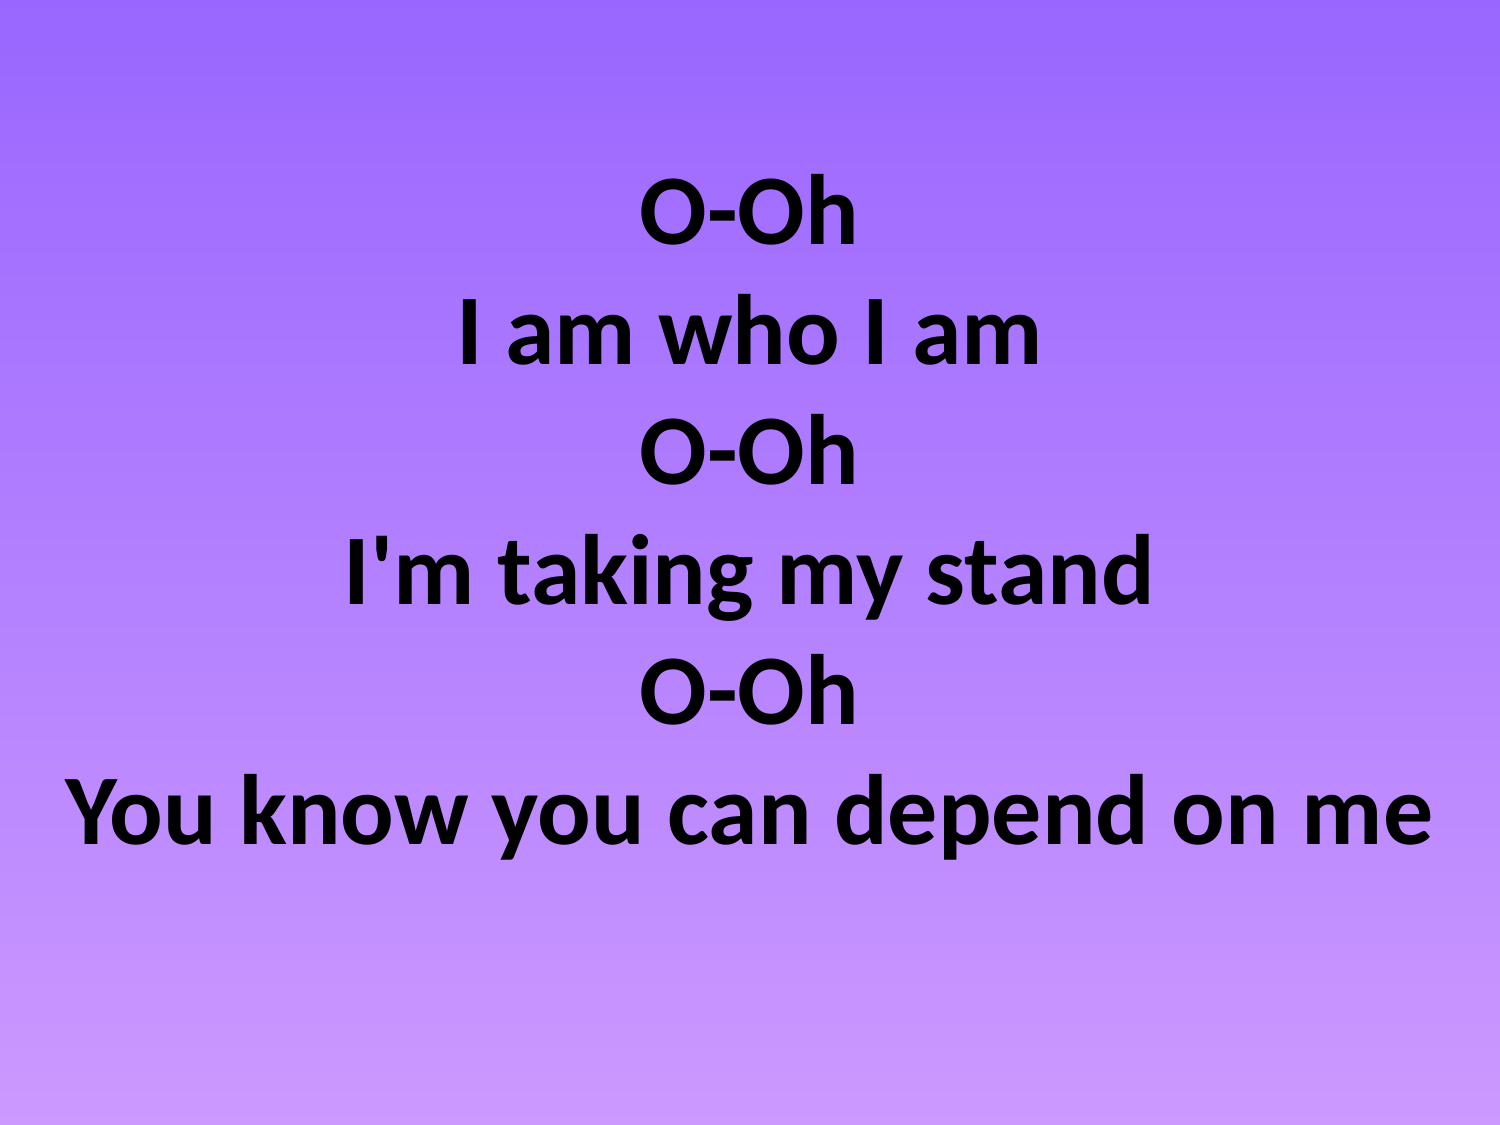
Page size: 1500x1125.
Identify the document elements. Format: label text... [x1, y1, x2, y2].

text_box O-Oh I am who I am O-Oh I'm taking my stand O-Oh You know you can depend on me [0, 137, 1500, 872]
